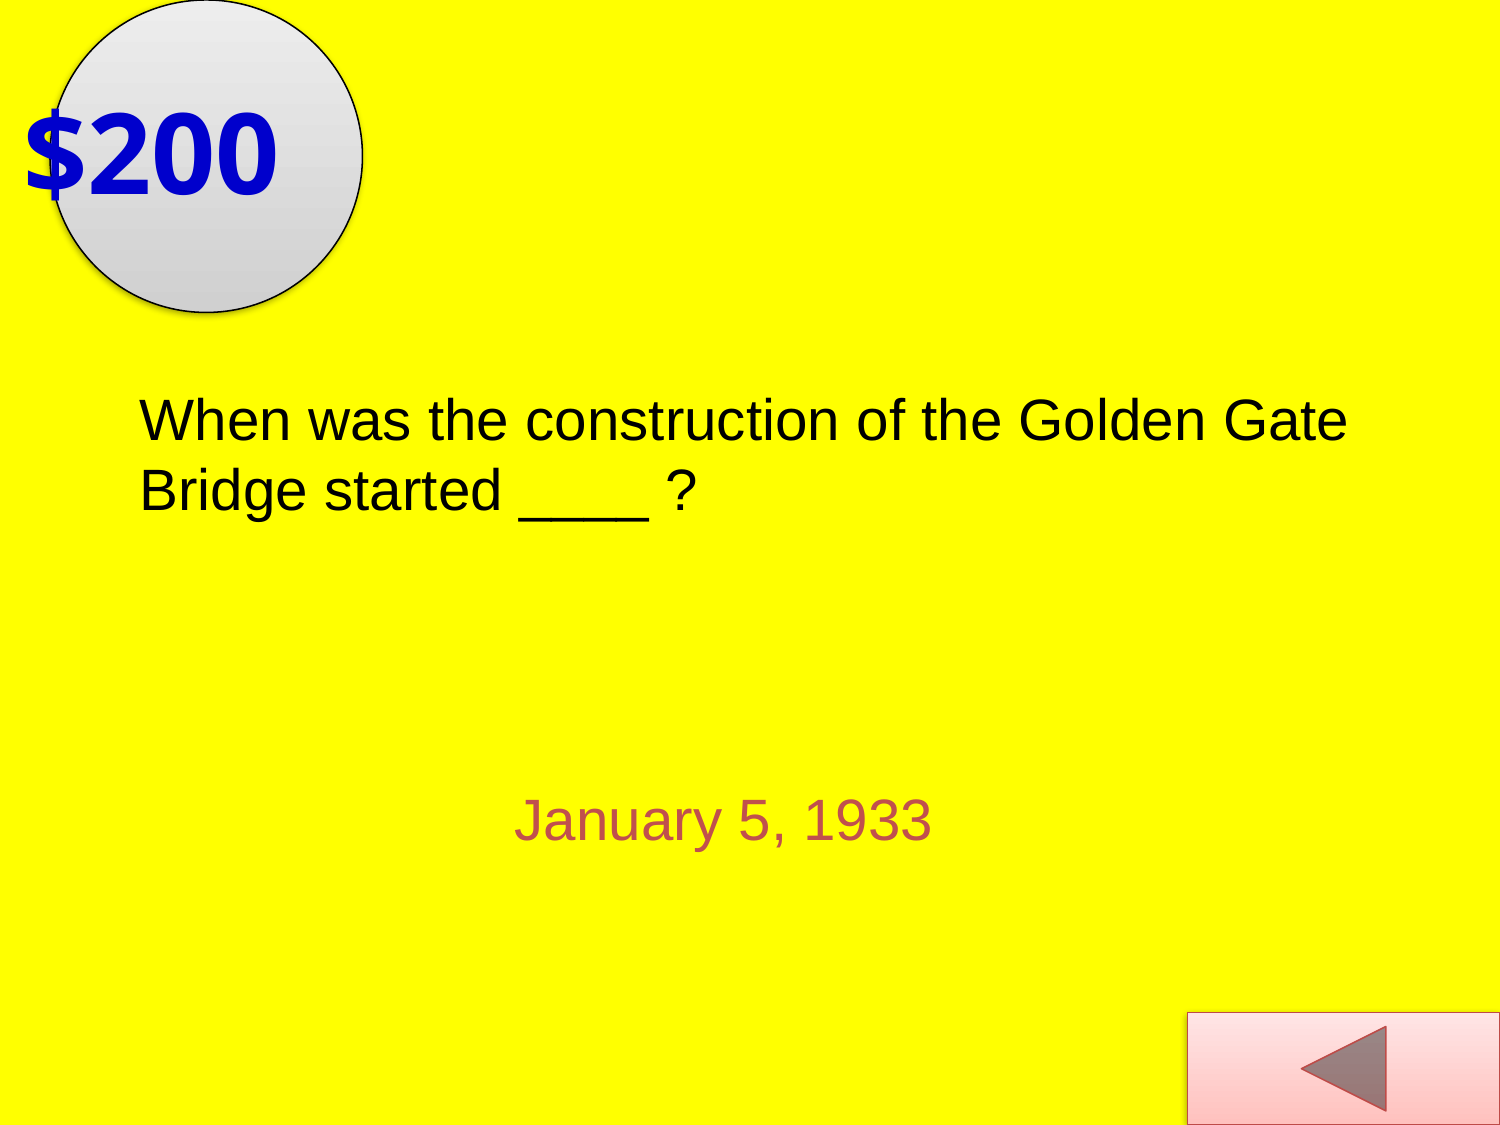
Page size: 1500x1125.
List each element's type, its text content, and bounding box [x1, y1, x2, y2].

text_box $200 [0, 74, 1375, 225]
text_box [65, 225, 348, 314]
text_box [1187, 1012, 1500, 1125]
text_box [72, 0, 341, 74]
text_box When was the construction of the Golden Gate Bridge started ____ ? [124, 374, 1413, 530]
text_box January 5, 1933 [499, 774, 1038, 860]
